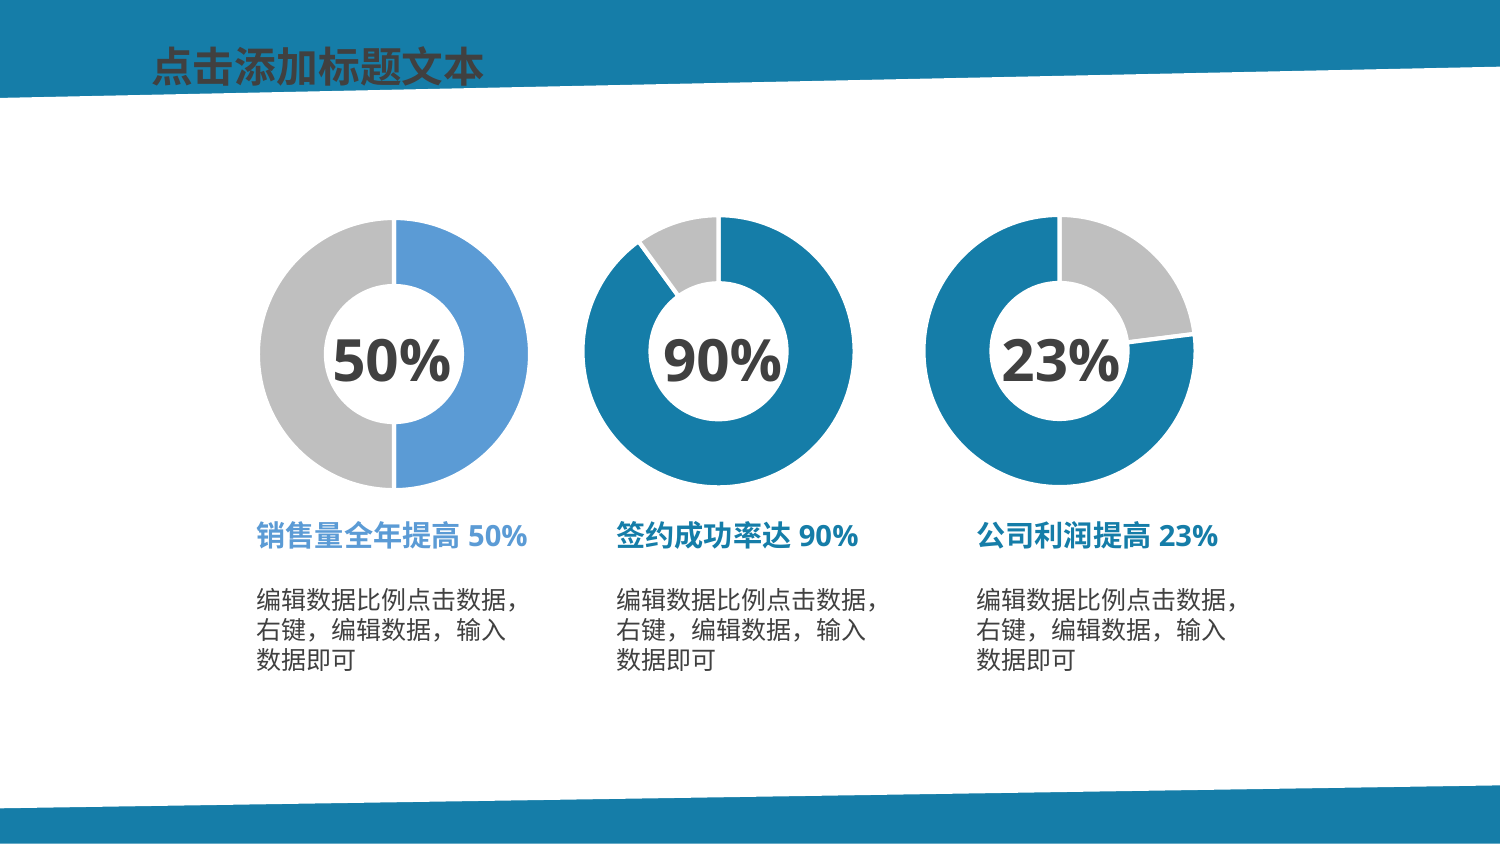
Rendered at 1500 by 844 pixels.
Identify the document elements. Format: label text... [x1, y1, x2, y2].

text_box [604, 511, 923, 662]
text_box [482, 209, 955, 494]
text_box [217, 212, 571, 496]
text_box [245, 511, 563, 662]
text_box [823, 209, 1296, 493]
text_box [964, 511, 1294, 662]
text_box 点击添加标题文本 [136, 33, 501, 99]
